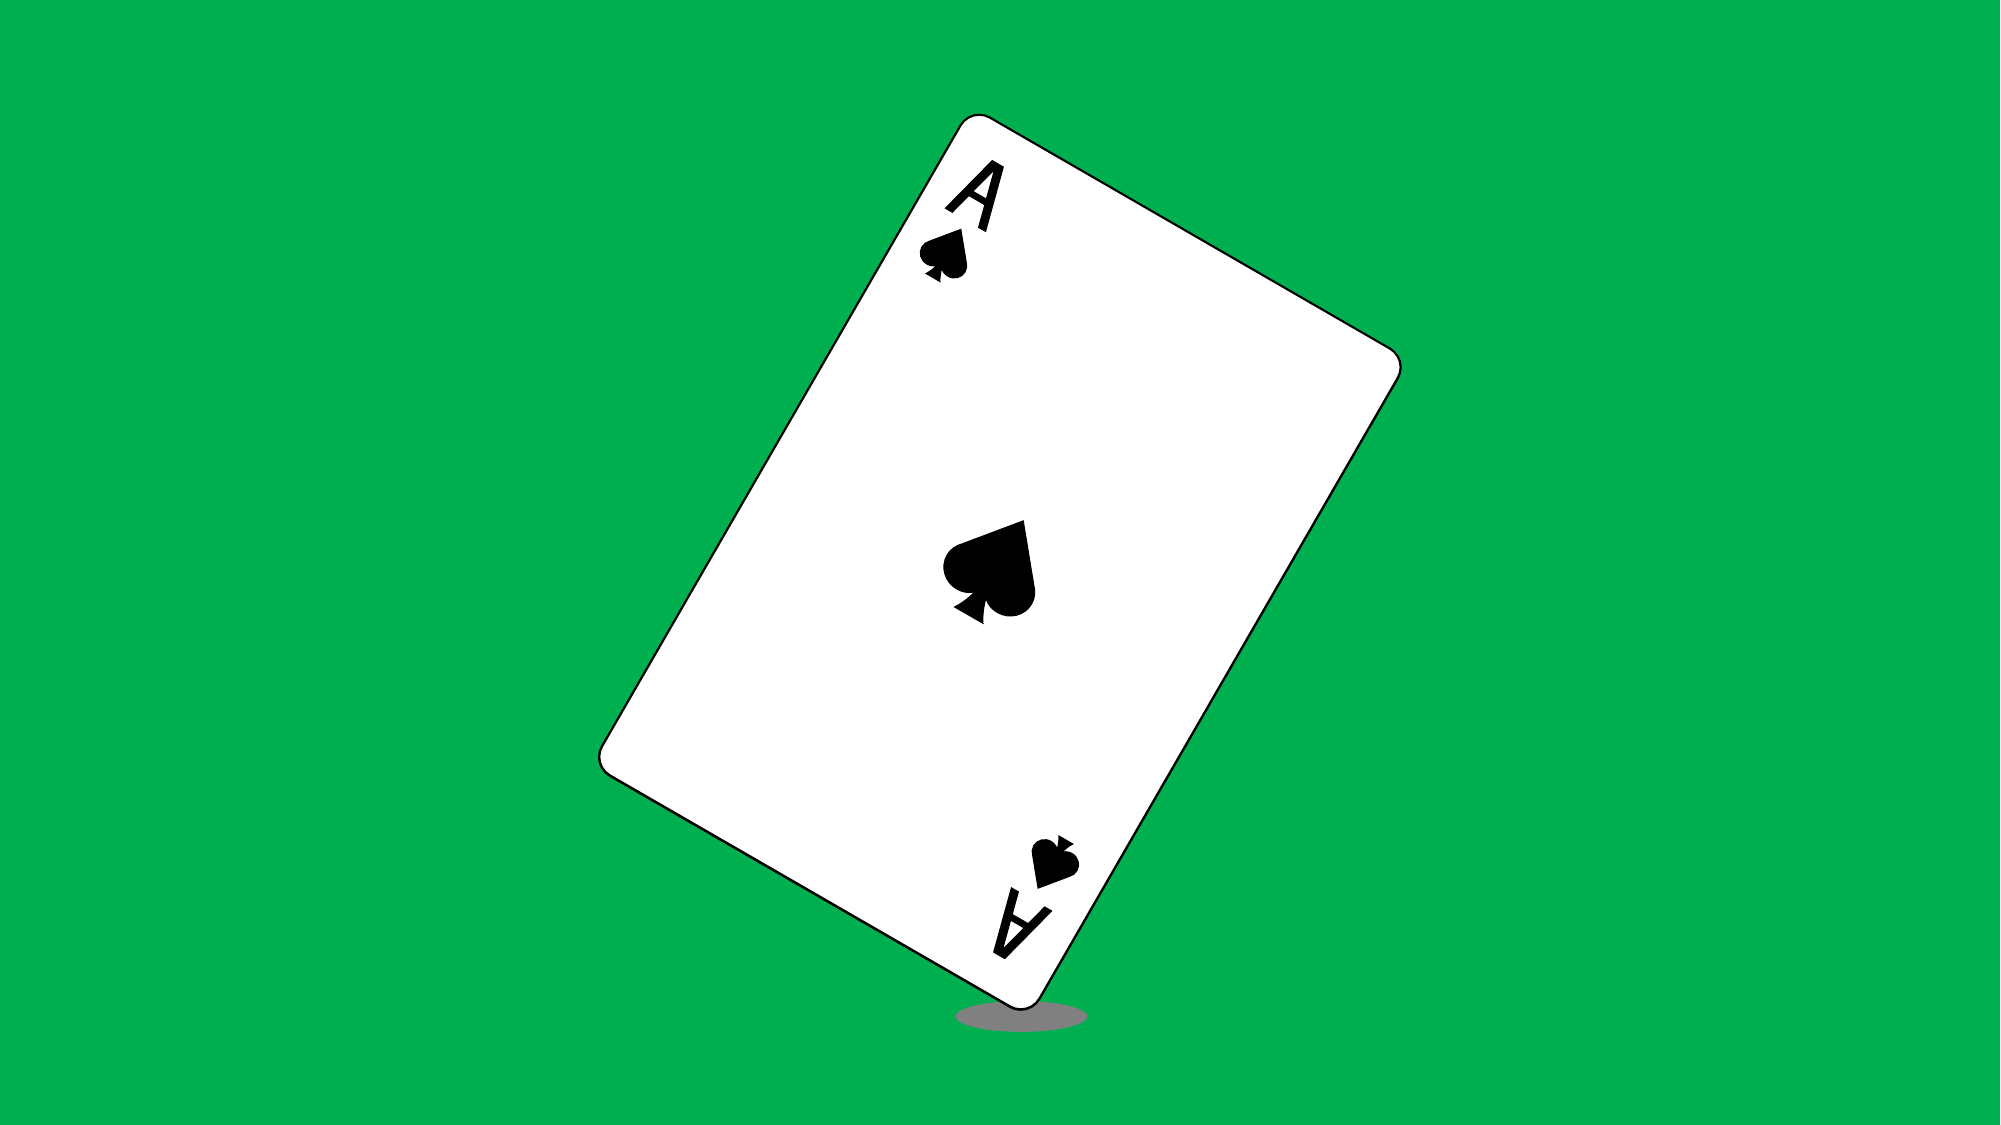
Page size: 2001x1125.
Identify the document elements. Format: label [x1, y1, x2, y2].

text_box [955, 1001, 1088, 1032]
text_box [747, 181, 1253, 943]
